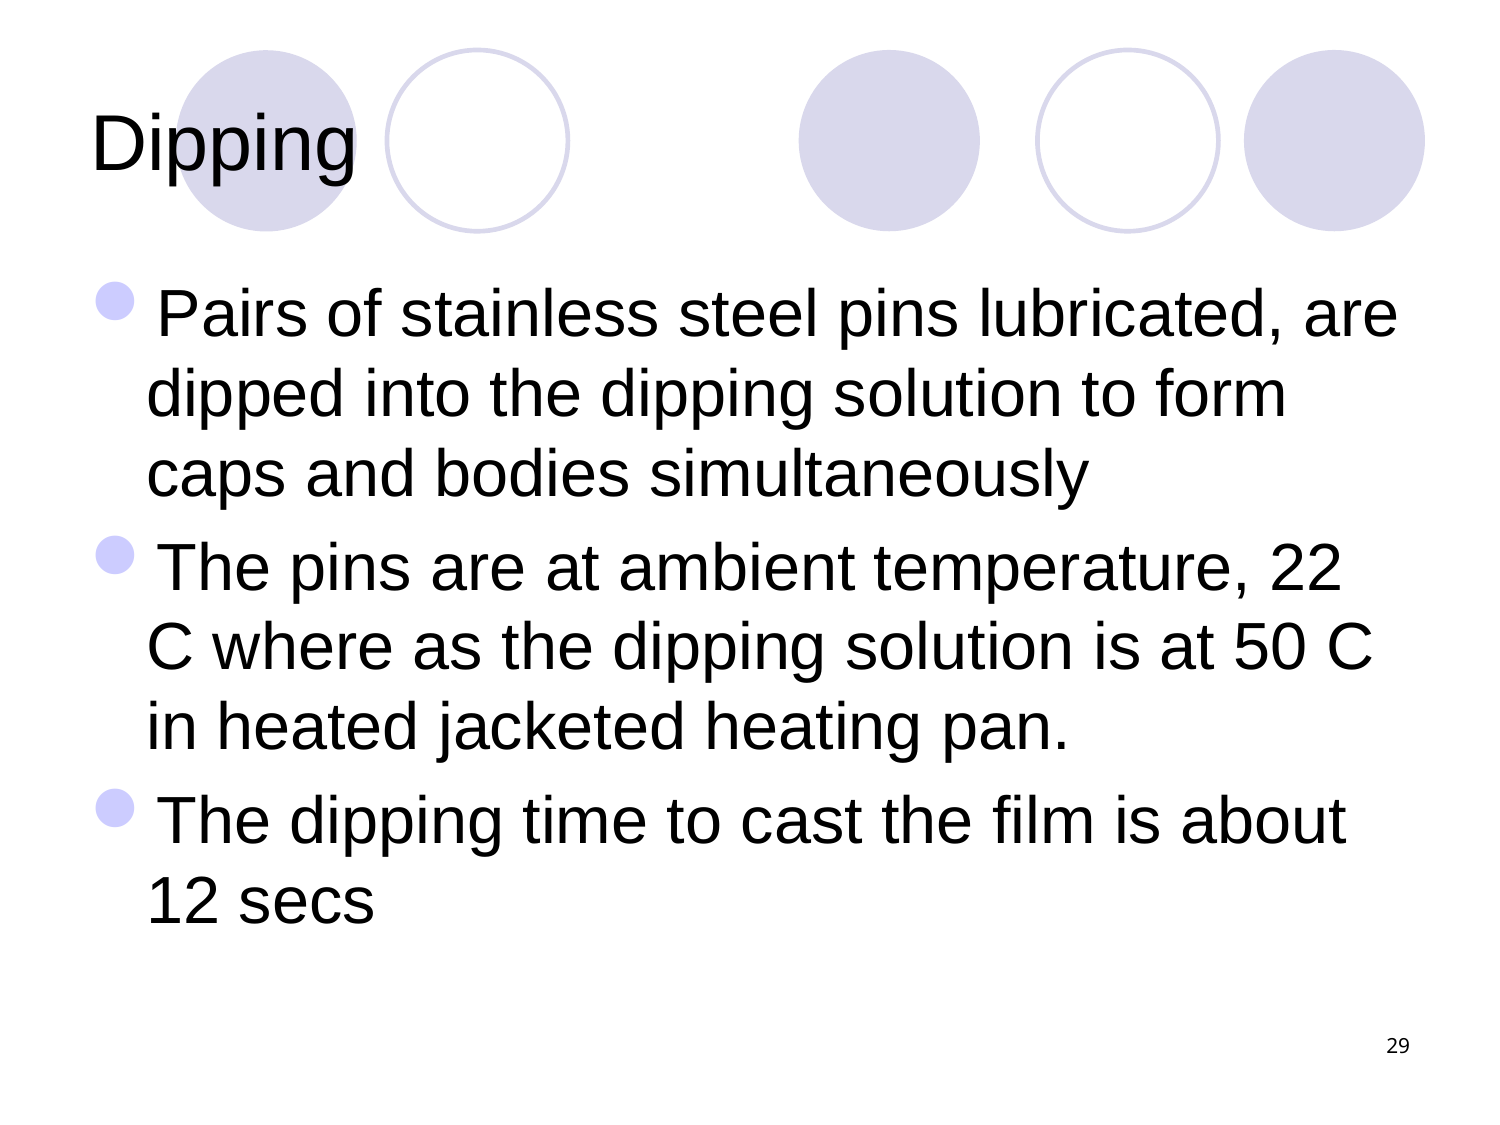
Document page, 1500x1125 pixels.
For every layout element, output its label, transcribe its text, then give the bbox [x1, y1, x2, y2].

list Pairs of stainless steel pins lubricated, are dipped into the dipping solution to form caps and bodies simultaneously The pins are at ambient temperature, 22 C where as the dipping solution is at 50 C in heated jacketed heating pan. The dipping time to cast the film is about 12 secs [75, 262, 1425, 1006]
title Dipping [75, 45, 1425, 233]
slide_number 29 [1074, 1024, 1426, 1101]
